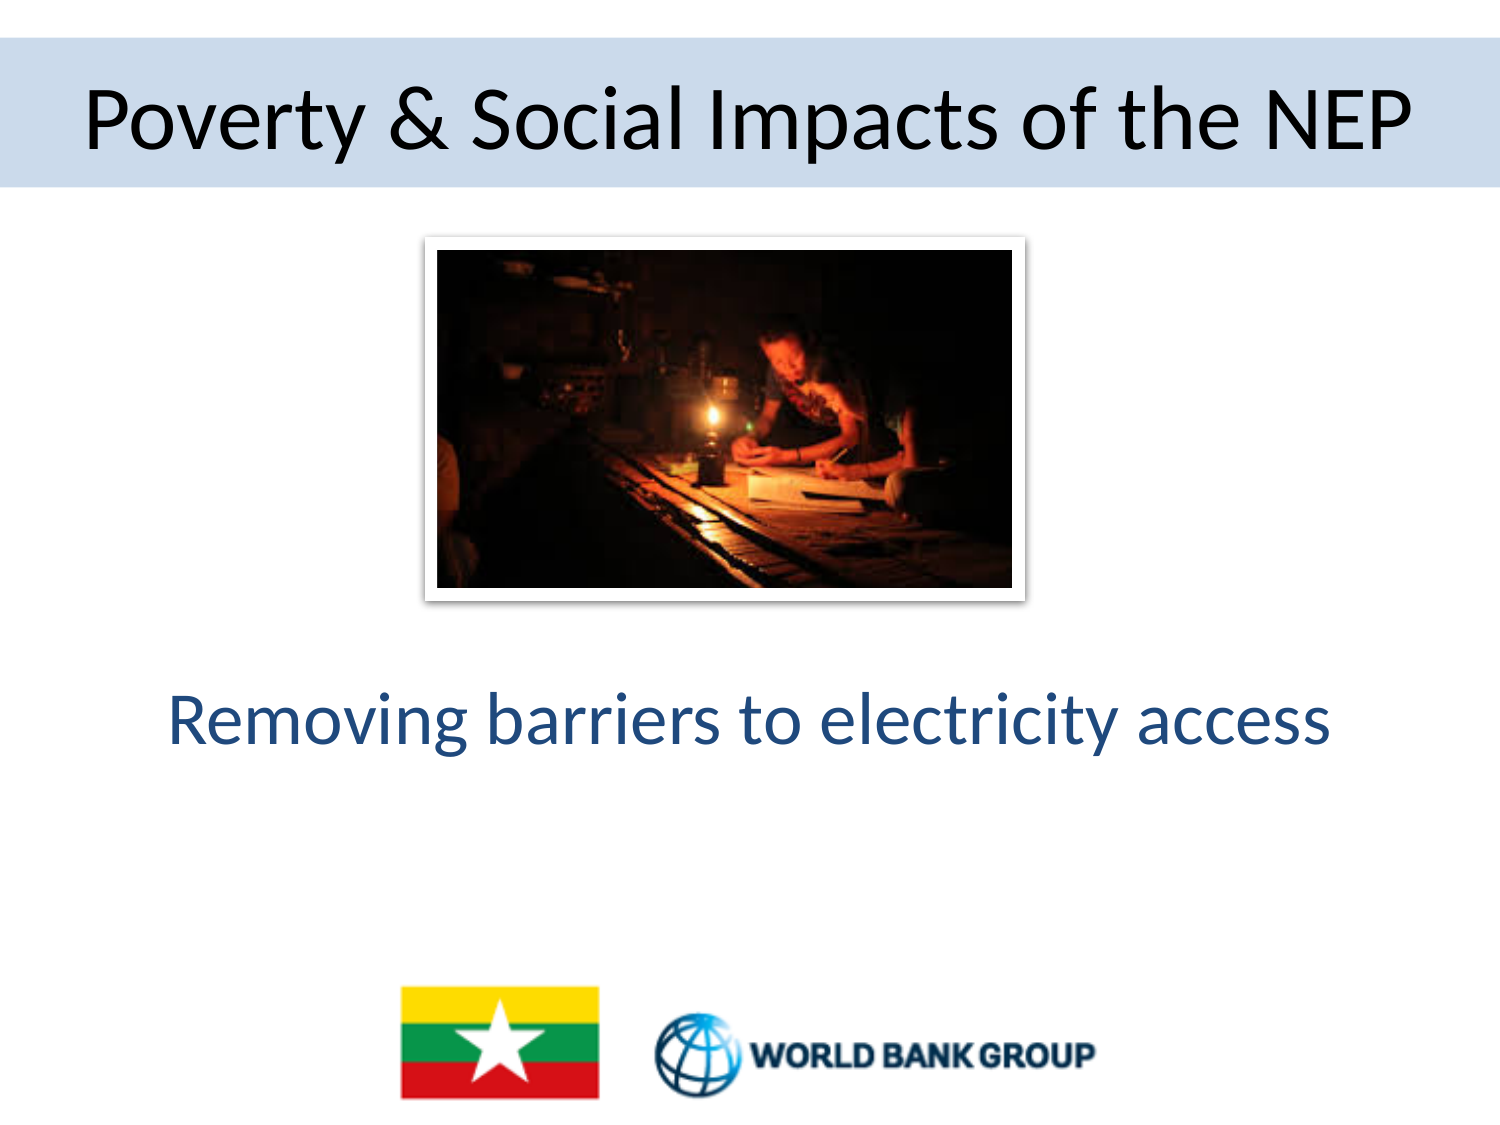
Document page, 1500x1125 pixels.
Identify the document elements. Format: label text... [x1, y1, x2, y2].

subtitle Removing barriers to electricity access [0, 662, 1500, 775]
title Poverty & Social Impacts of the NEP [0, 37, 1500, 188]
picture [437, 249, 1013, 589]
picture [387, 967, 1113, 1113]
